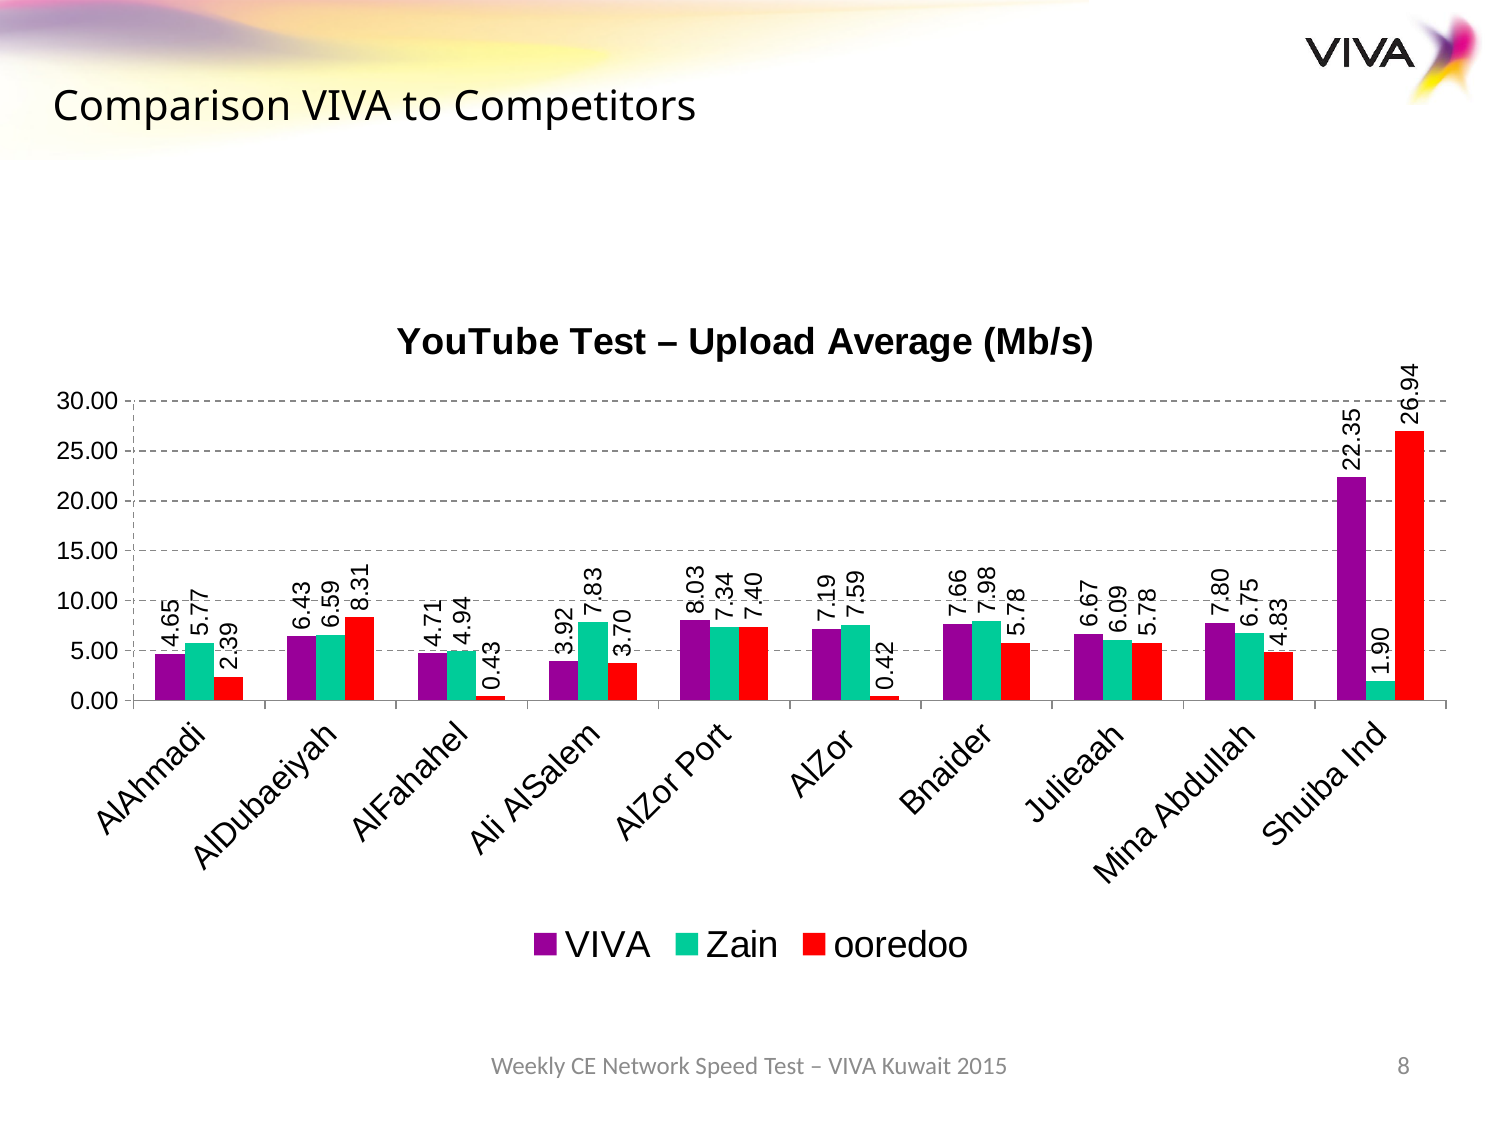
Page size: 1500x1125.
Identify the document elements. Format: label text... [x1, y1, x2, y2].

picture [1300, 12, 1485, 105]
text_box 8 [1074, 1042, 1425, 1103]
picture [0, 0, 1089, 160]
text_box Comparison VIVA to Competitors [37, 24, 1278, 184]
chart [27, 287, 1476, 974]
text_box Weekly CE Network Speed Test – VIVA Kuwait 2015 [205, 1042, 1074, 1103]
